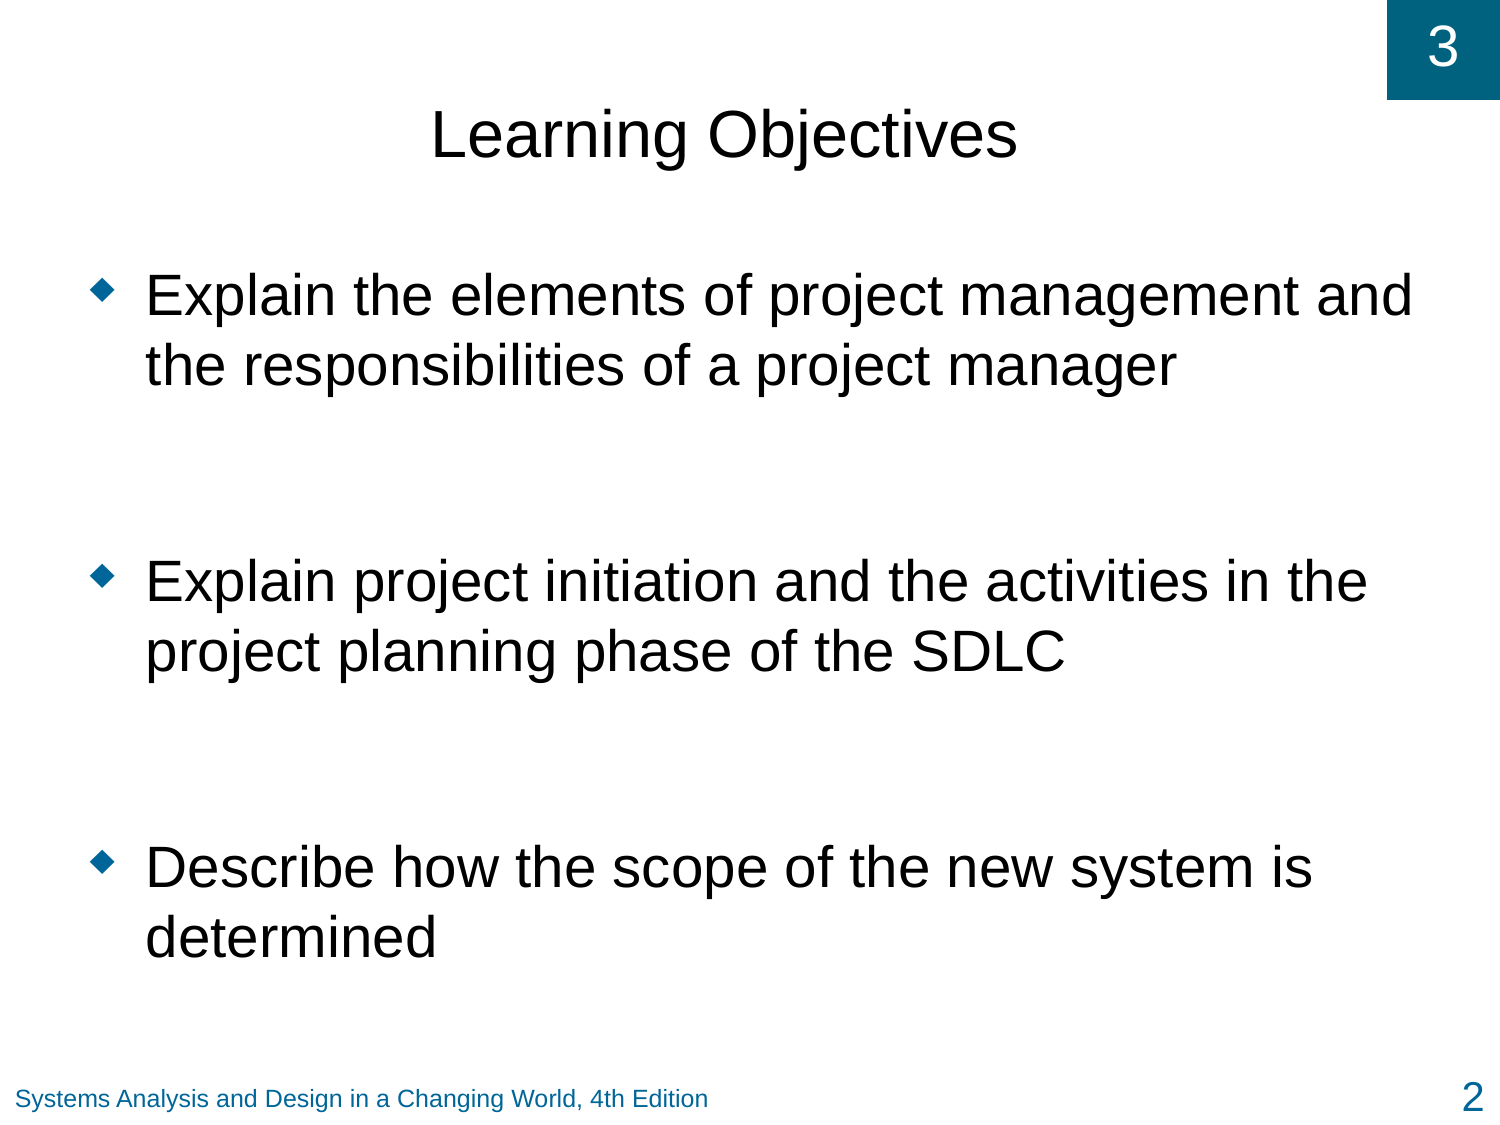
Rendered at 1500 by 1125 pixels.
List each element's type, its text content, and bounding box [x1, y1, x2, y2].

footer Systems Analysis and Design in a Changing World, 4th Edition [0, 1074, 1138, 1125]
list Explain the elements of project management and the responsibilities of a project manager Explain project initiation and the activities in the project planning phase of the SDLC Describe how the scope of the new system is determined [74, 249, 1451, 1038]
title Learning Objectives [74, 37, 1376, 226]
slide_number 2 [1149, 1062, 1500, 1125]
